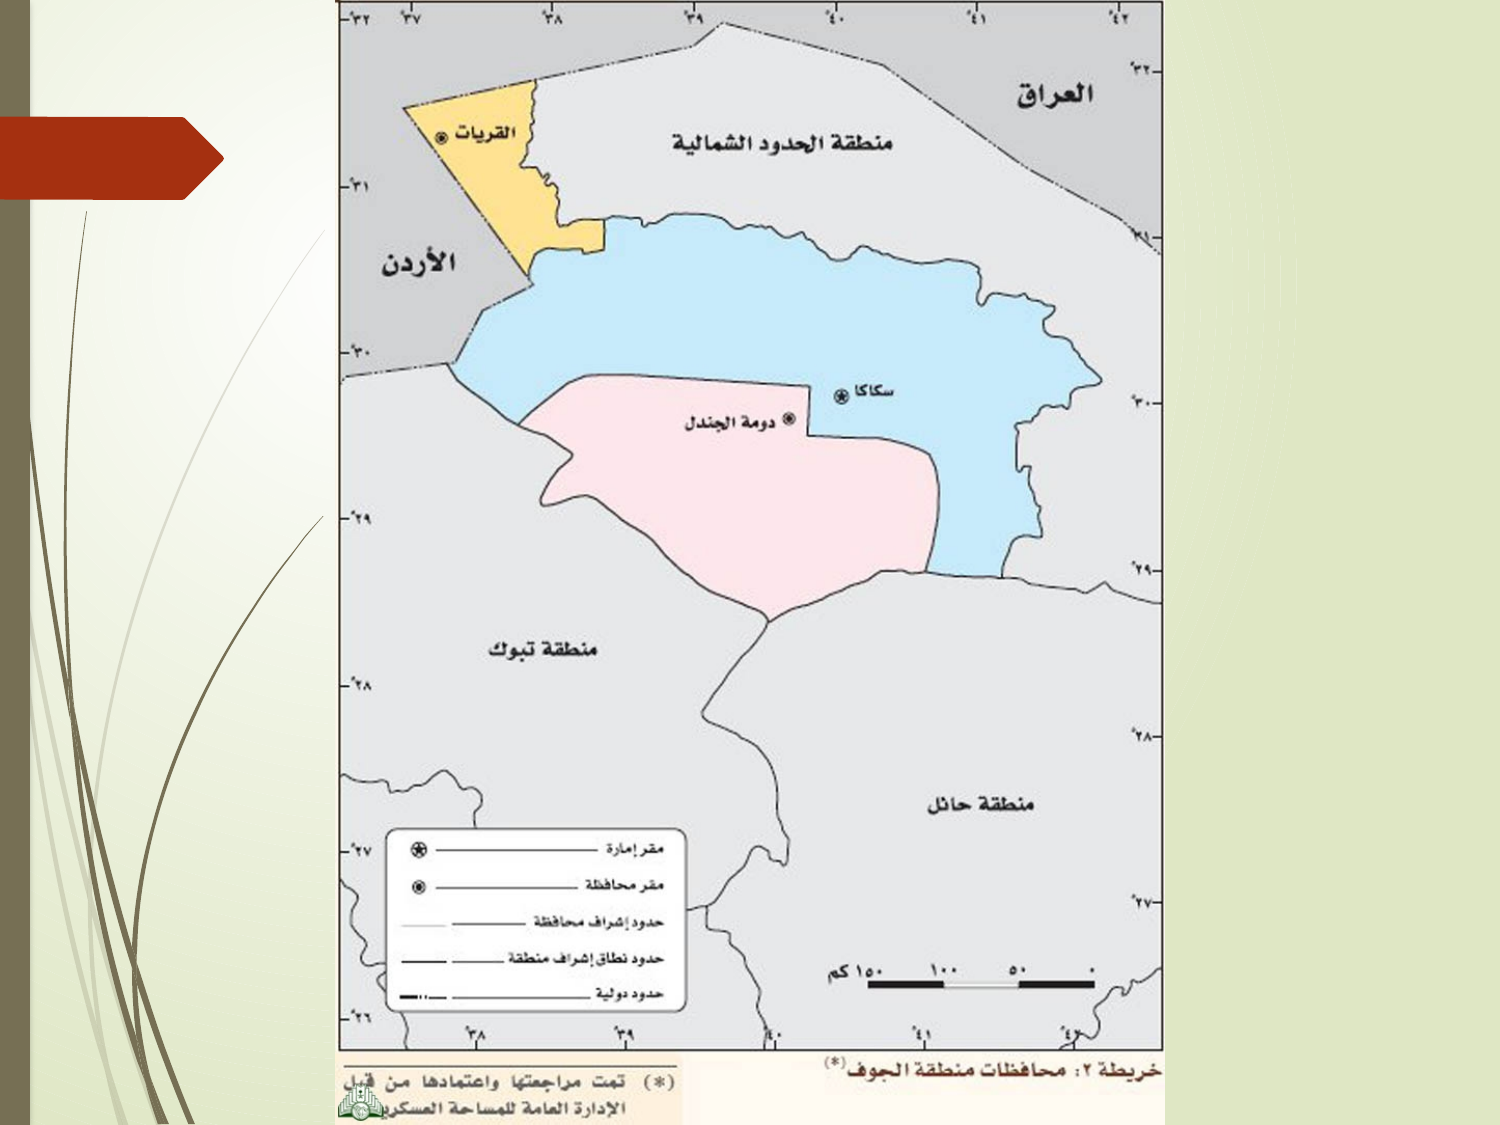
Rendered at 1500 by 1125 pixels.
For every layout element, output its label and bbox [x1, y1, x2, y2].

picture [334, 0, 1165, 1125]
